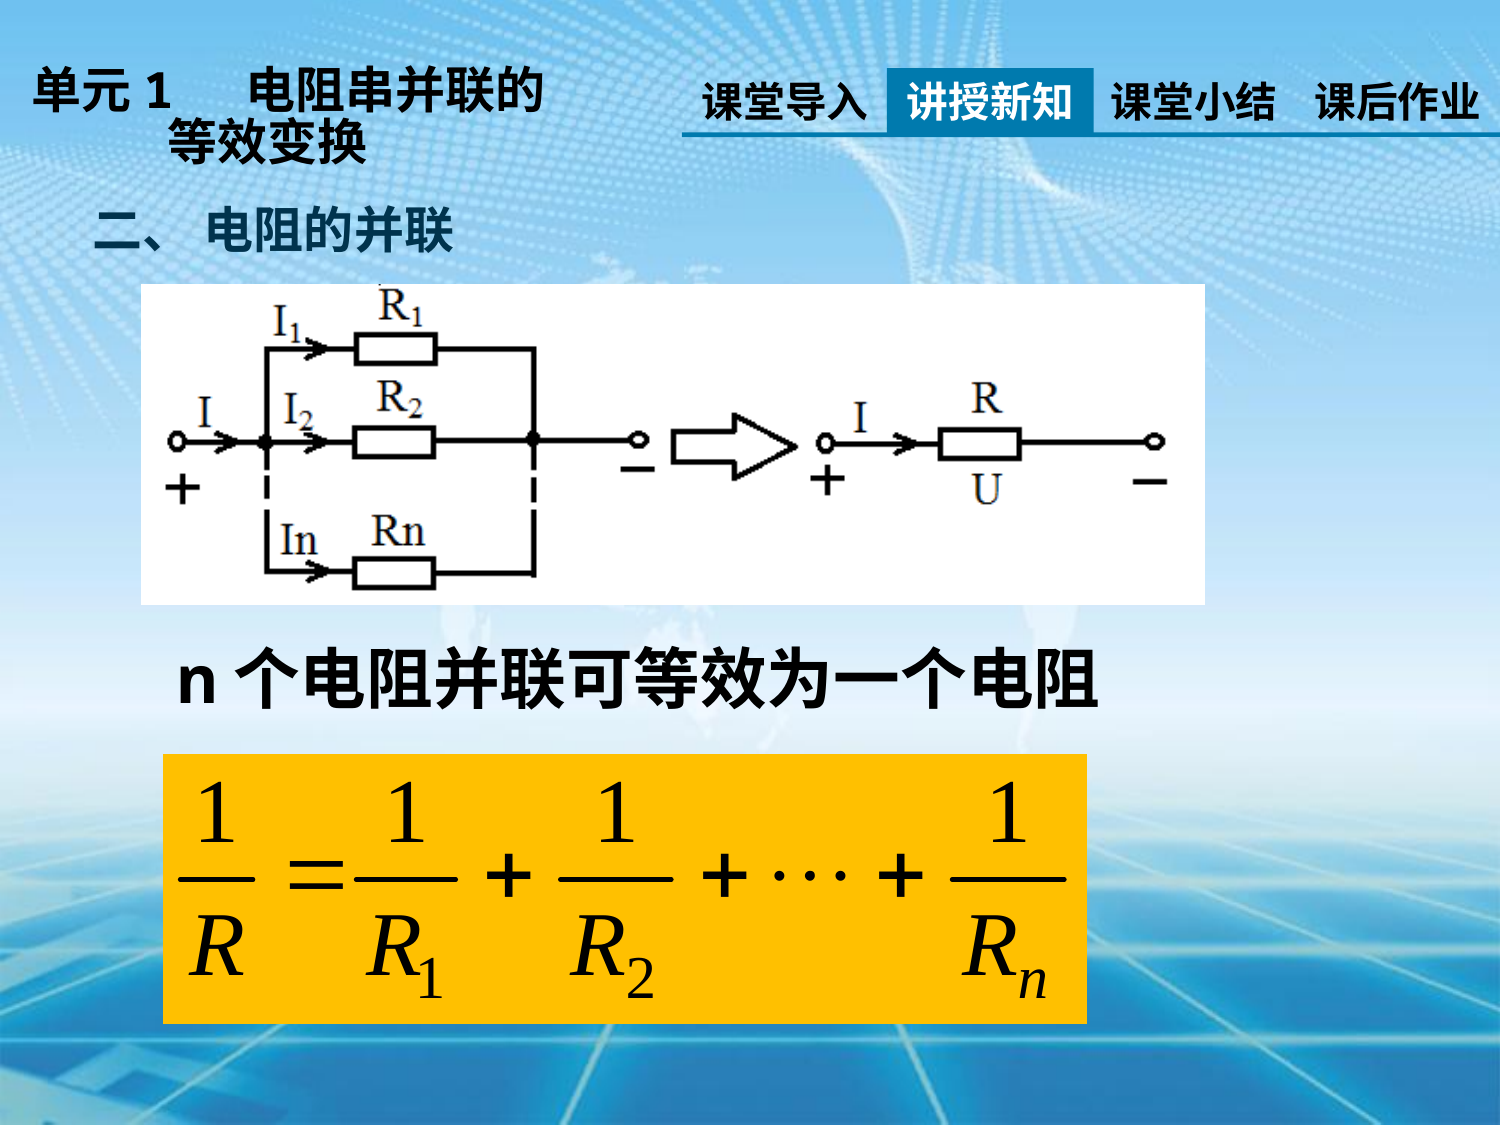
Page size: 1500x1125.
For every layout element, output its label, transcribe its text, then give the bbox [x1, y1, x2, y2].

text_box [162, 754, 1088, 1024]
picture [0, 0, 1500, 1125]
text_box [16, 59, 1500, 180]
text_box 二、 电阻的并联 [19, 180, 528, 289]
text_box n个电阻并联可等效为一个电阻 [162, 629, 1150, 725]
